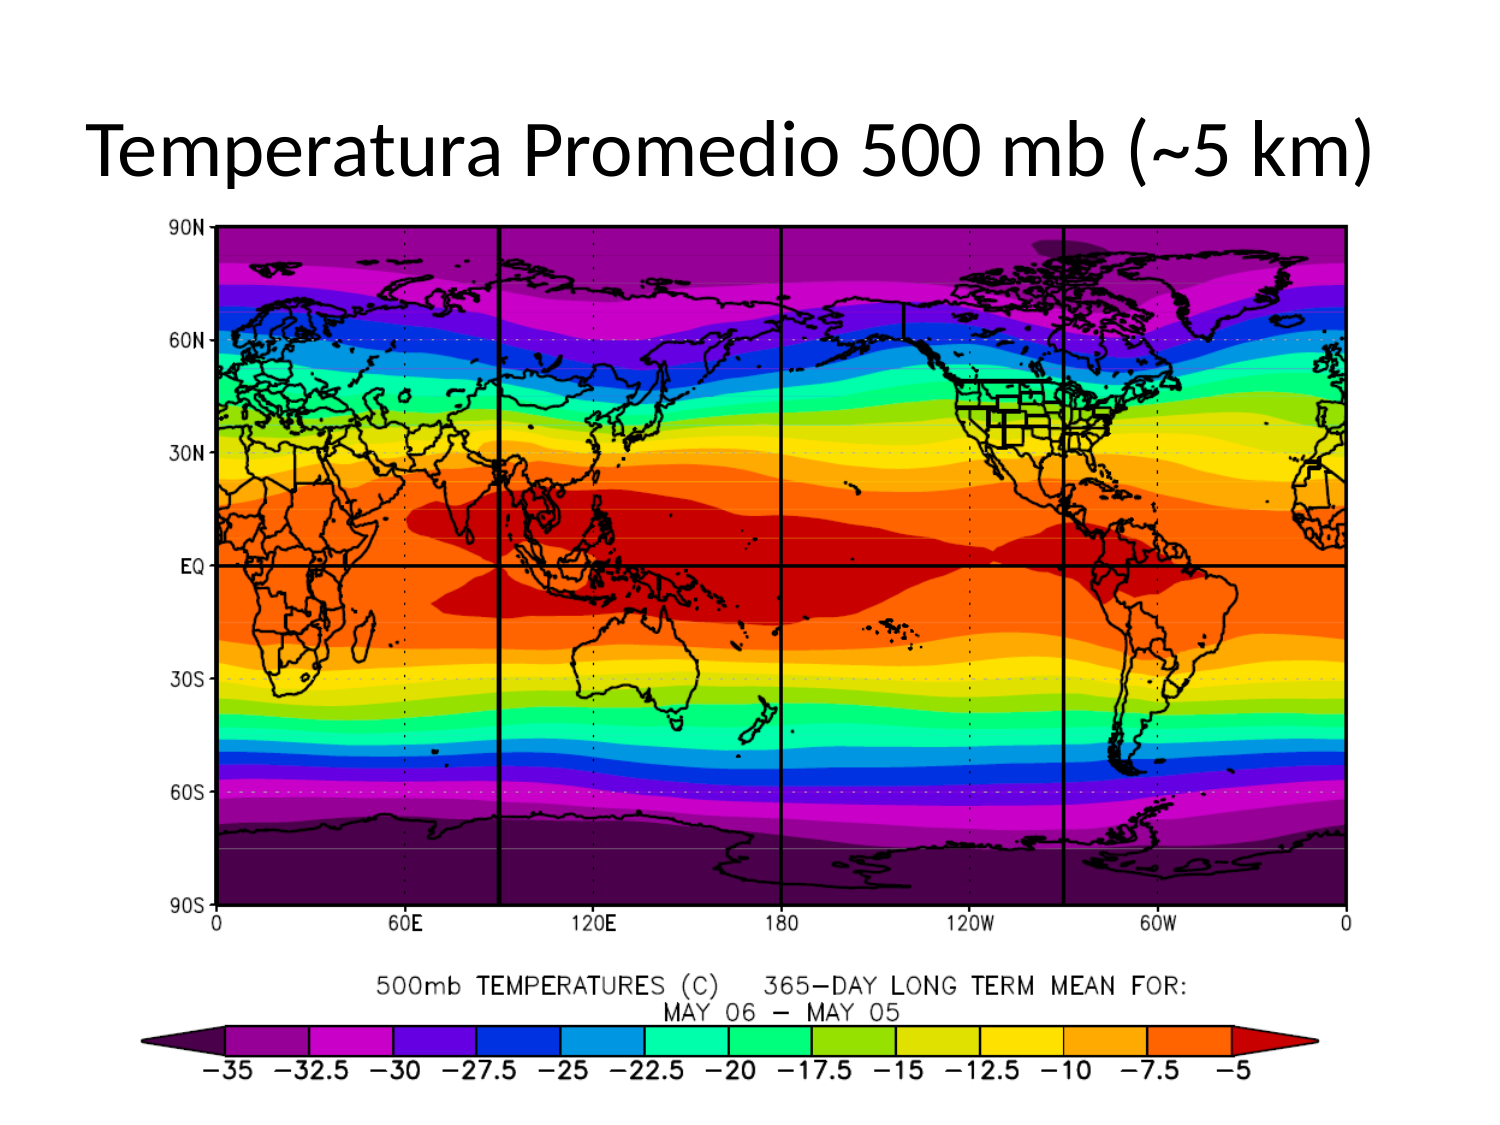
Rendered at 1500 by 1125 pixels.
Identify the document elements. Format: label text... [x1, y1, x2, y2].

picture [112, 204, 1413, 1102]
title Temperatura Promedio 500 mb (~5 km) [24, 50, 1438, 238]
